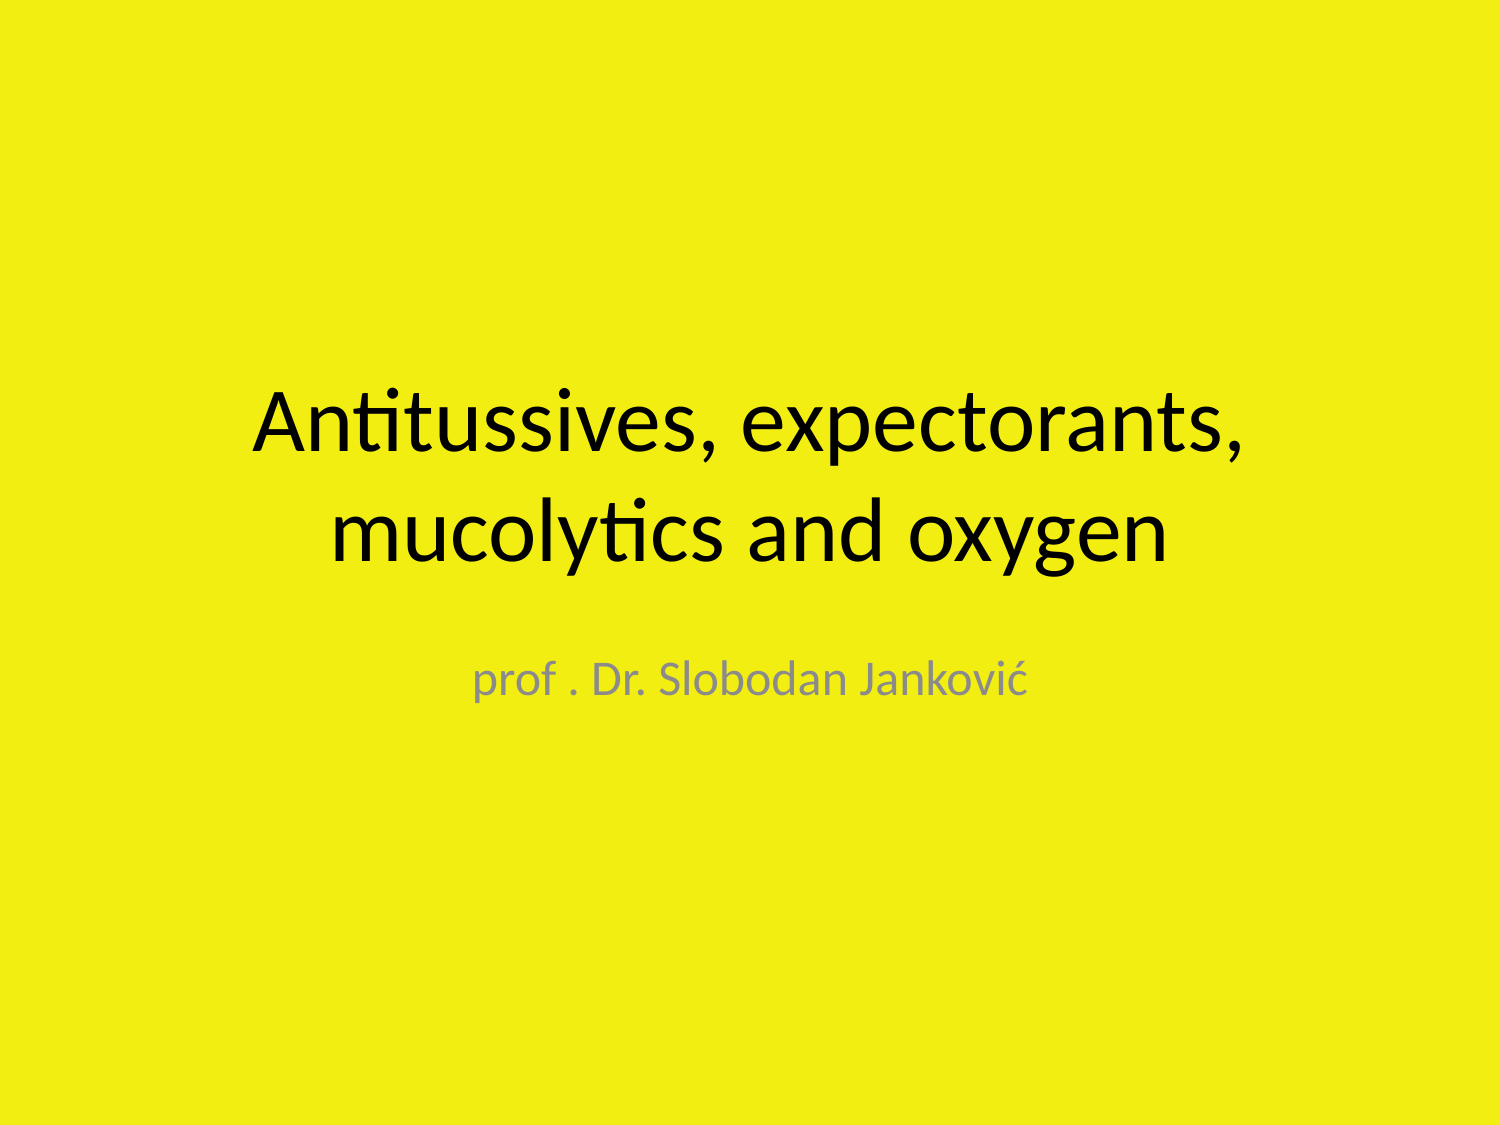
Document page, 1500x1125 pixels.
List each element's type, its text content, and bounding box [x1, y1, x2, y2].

title Antitussives, expectorants, mucolytics and oxygen [112, 349, 1388, 591]
subtitle prof . Dr. Slobodan Janković [225, 637, 1275, 925]
